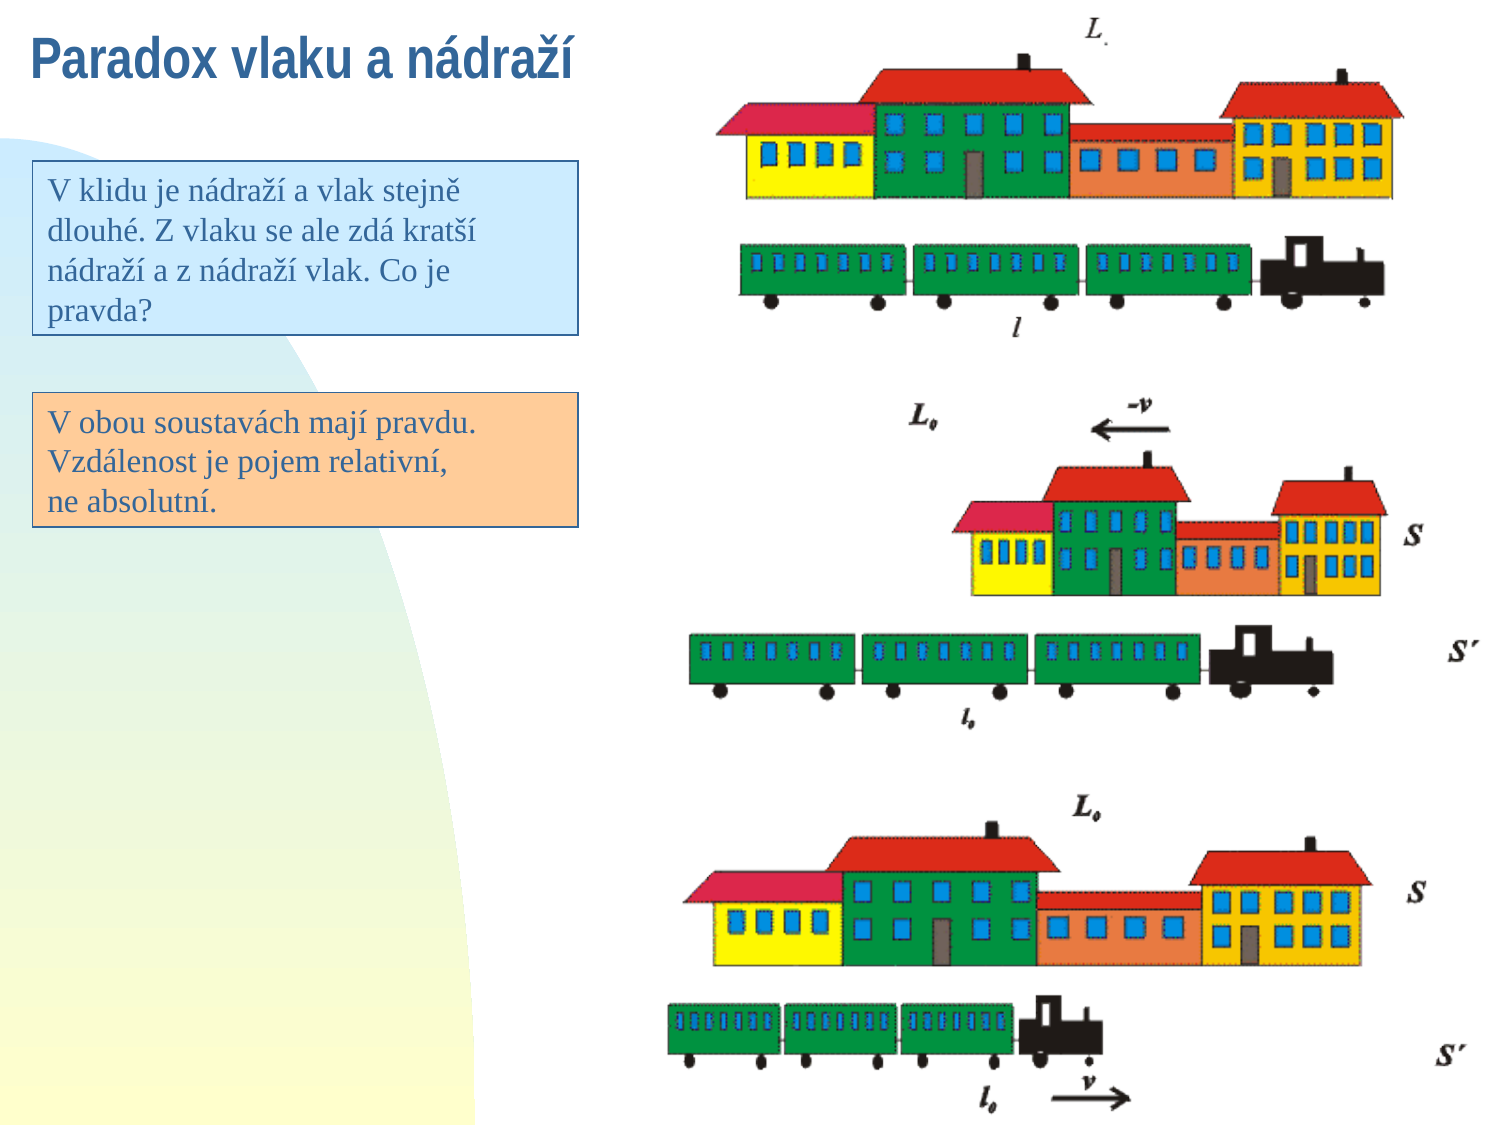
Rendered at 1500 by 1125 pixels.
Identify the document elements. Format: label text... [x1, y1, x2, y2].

text_box V klidu je nádraží a vlak stejně dlouhé. Z vlaku se ale zdá kratší nádraží a z nádraží vlak. Co je pravda? [32, 160, 579, 336]
picture [647, 753, 1472, 1125]
picture [699, 0, 1420, 351]
text_box V obou soustavách mají pravdu. Vzdálenost je pojem relativní, ne absolutní. [32, 392, 579, 527]
text_box Paradox vlaku a nádraží [14, 30, 592, 97]
picture [631, 392, 1483, 738]
